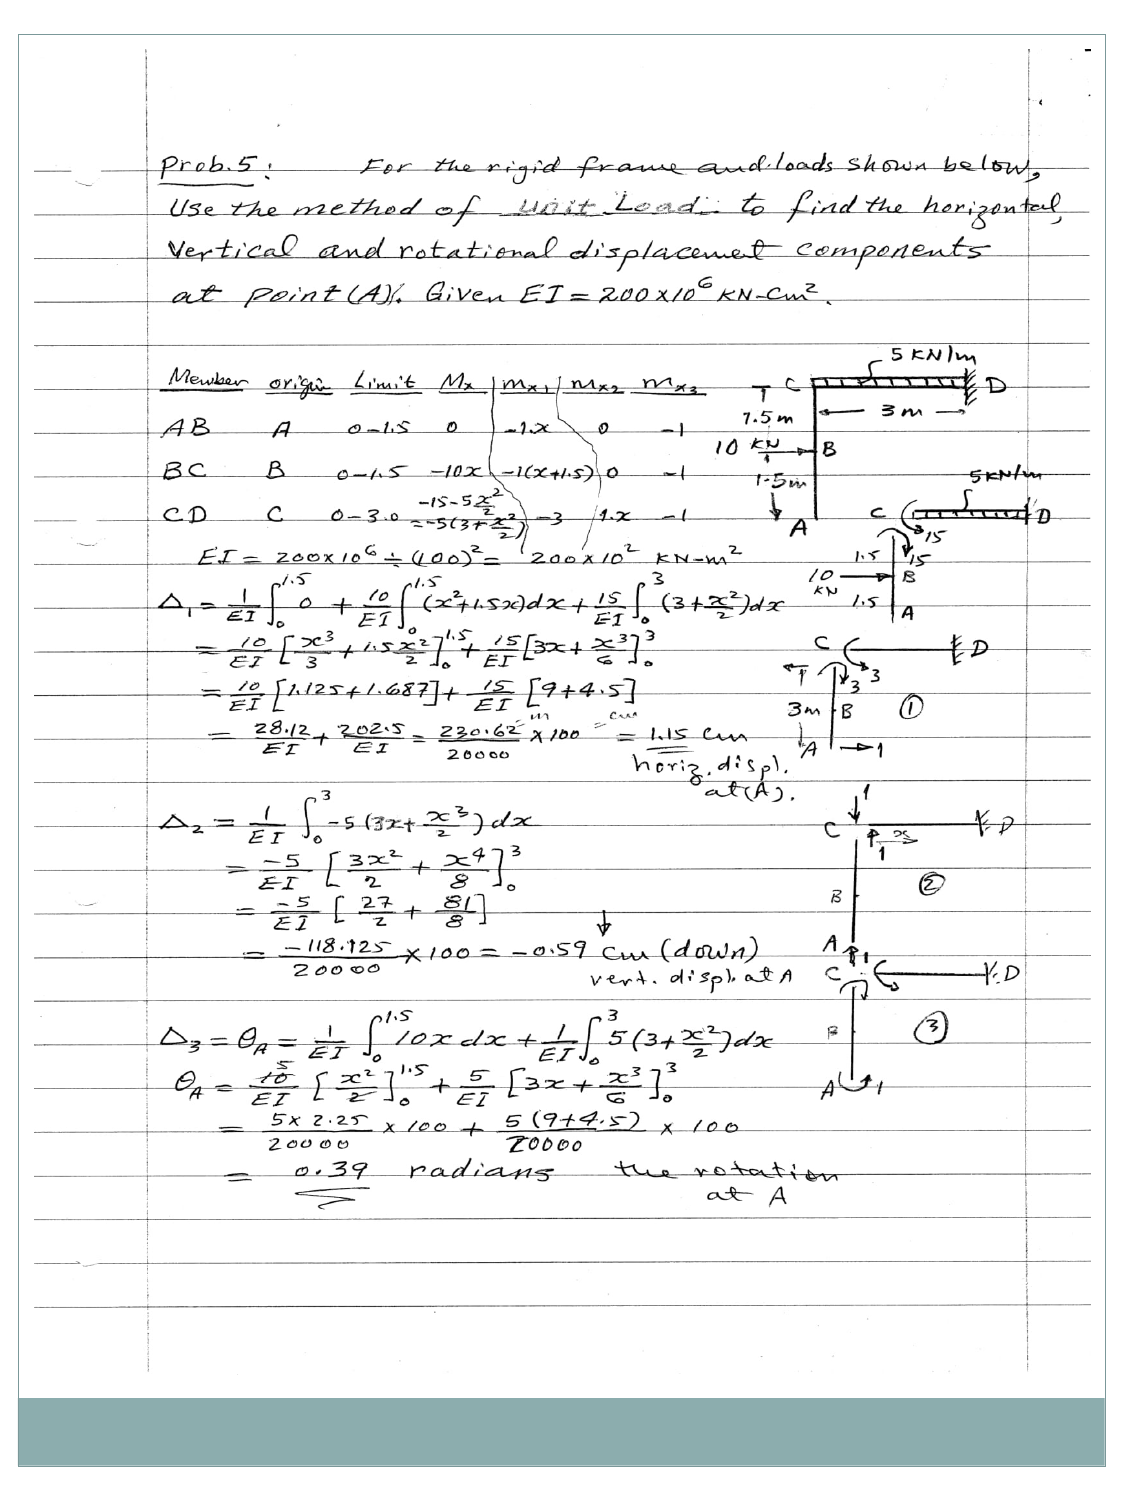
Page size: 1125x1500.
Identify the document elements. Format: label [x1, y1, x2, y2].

picture [33, 49, 1092, 1376]
